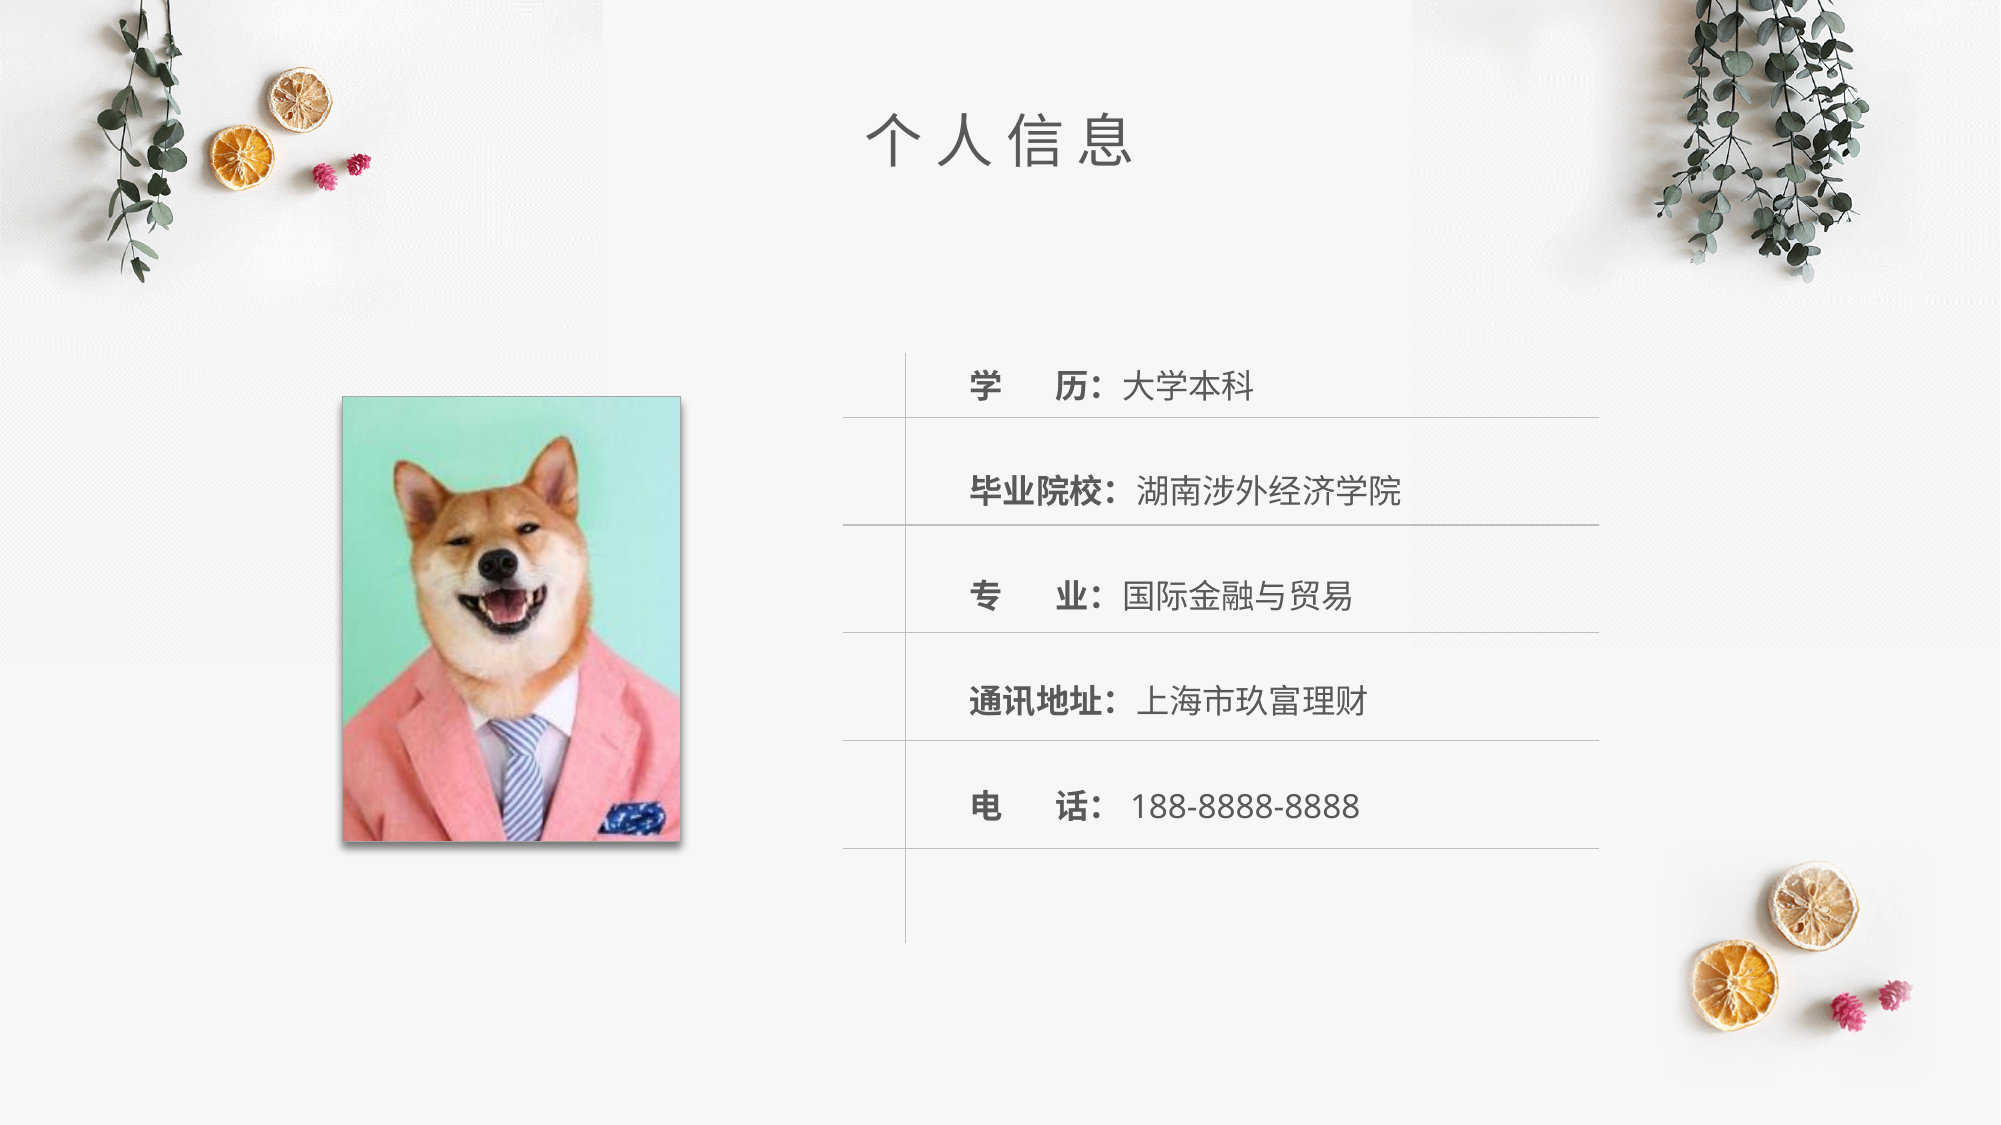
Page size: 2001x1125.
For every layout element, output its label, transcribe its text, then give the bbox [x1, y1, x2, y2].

text_box 专 业：国际金融与贸易 [954, 551, 1640, 623]
text_box 毕业院校：湖南涉外经济学院 [954, 446, 1586, 518]
text_box 个人信息 [840, 111, 1160, 168]
picture [0, 0, 2001, 1125]
text_box 电 话：188-8888-8888 [954, 761, 1586, 833]
text_box 学 历：大学本科 [954, 341, 1487, 413]
text_box 通讯地址：上海市玖富理财 [954, 656, 1720, 728]
